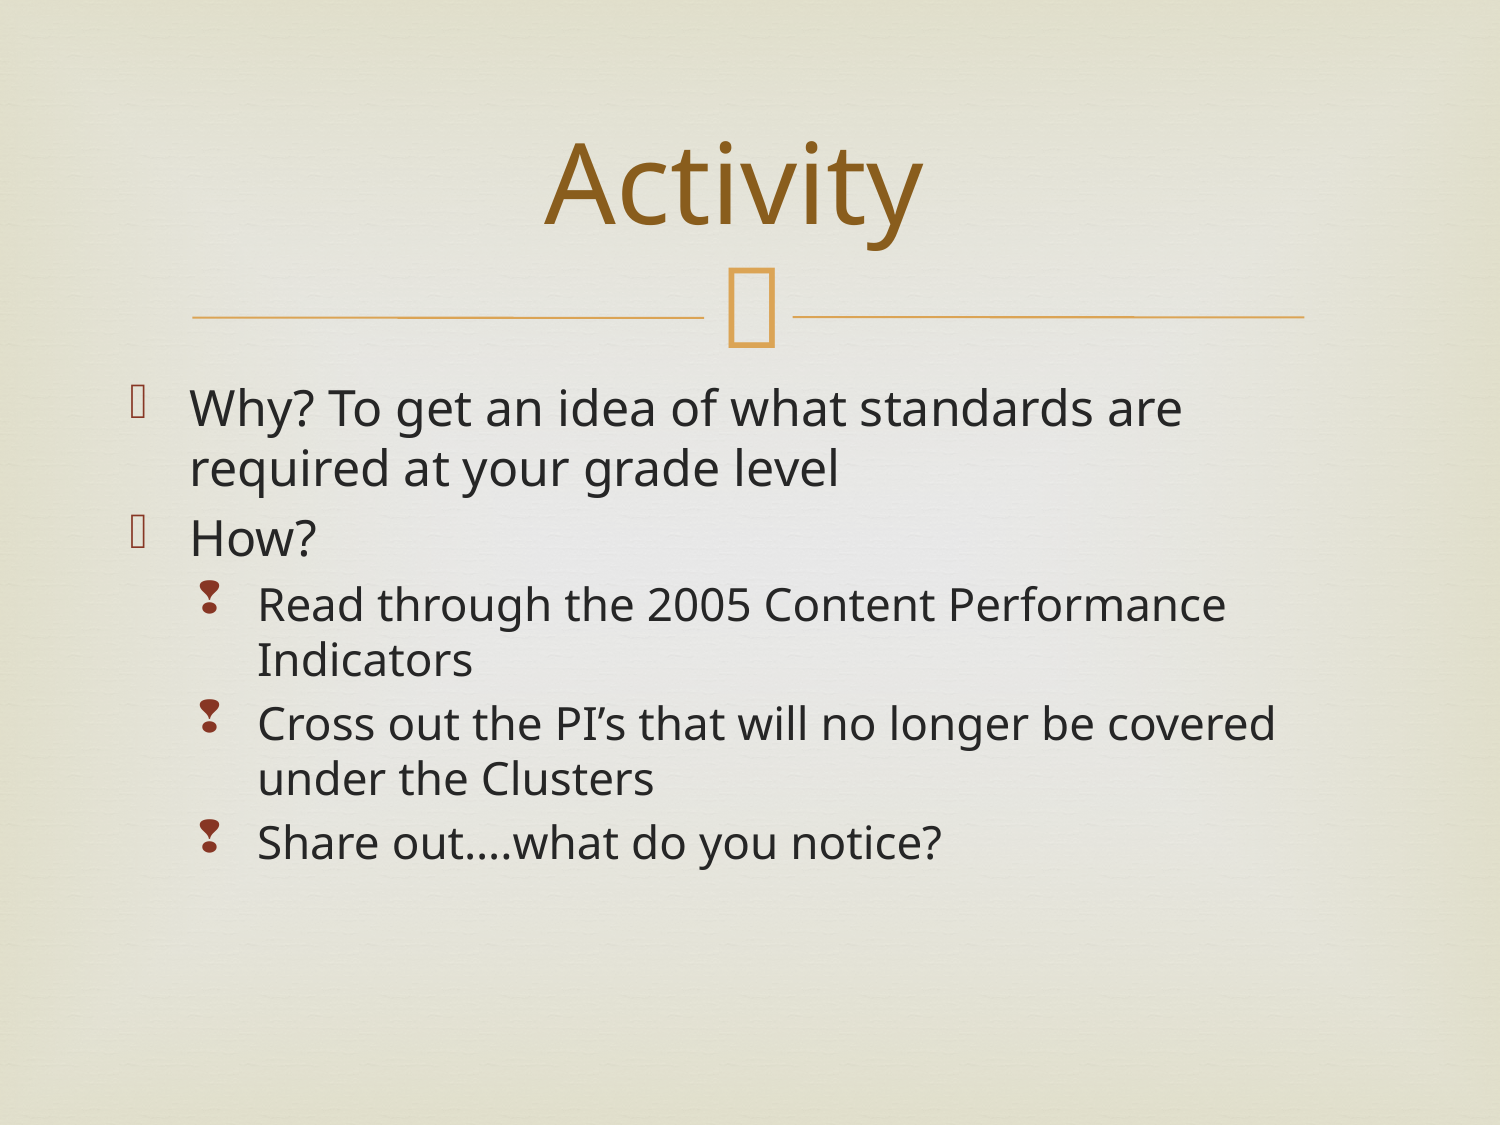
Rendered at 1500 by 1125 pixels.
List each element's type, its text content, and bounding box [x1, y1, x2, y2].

title Activity [112, 93, 1386, 267]
list Why? To get an idea of what standards are required at your grade level How? Read through the 2005 Content Performance Indicators Cross out the PI’s that will no longer be covered under the Clusters Share out….what do you notice? [114, 368, 1386, 1005]
